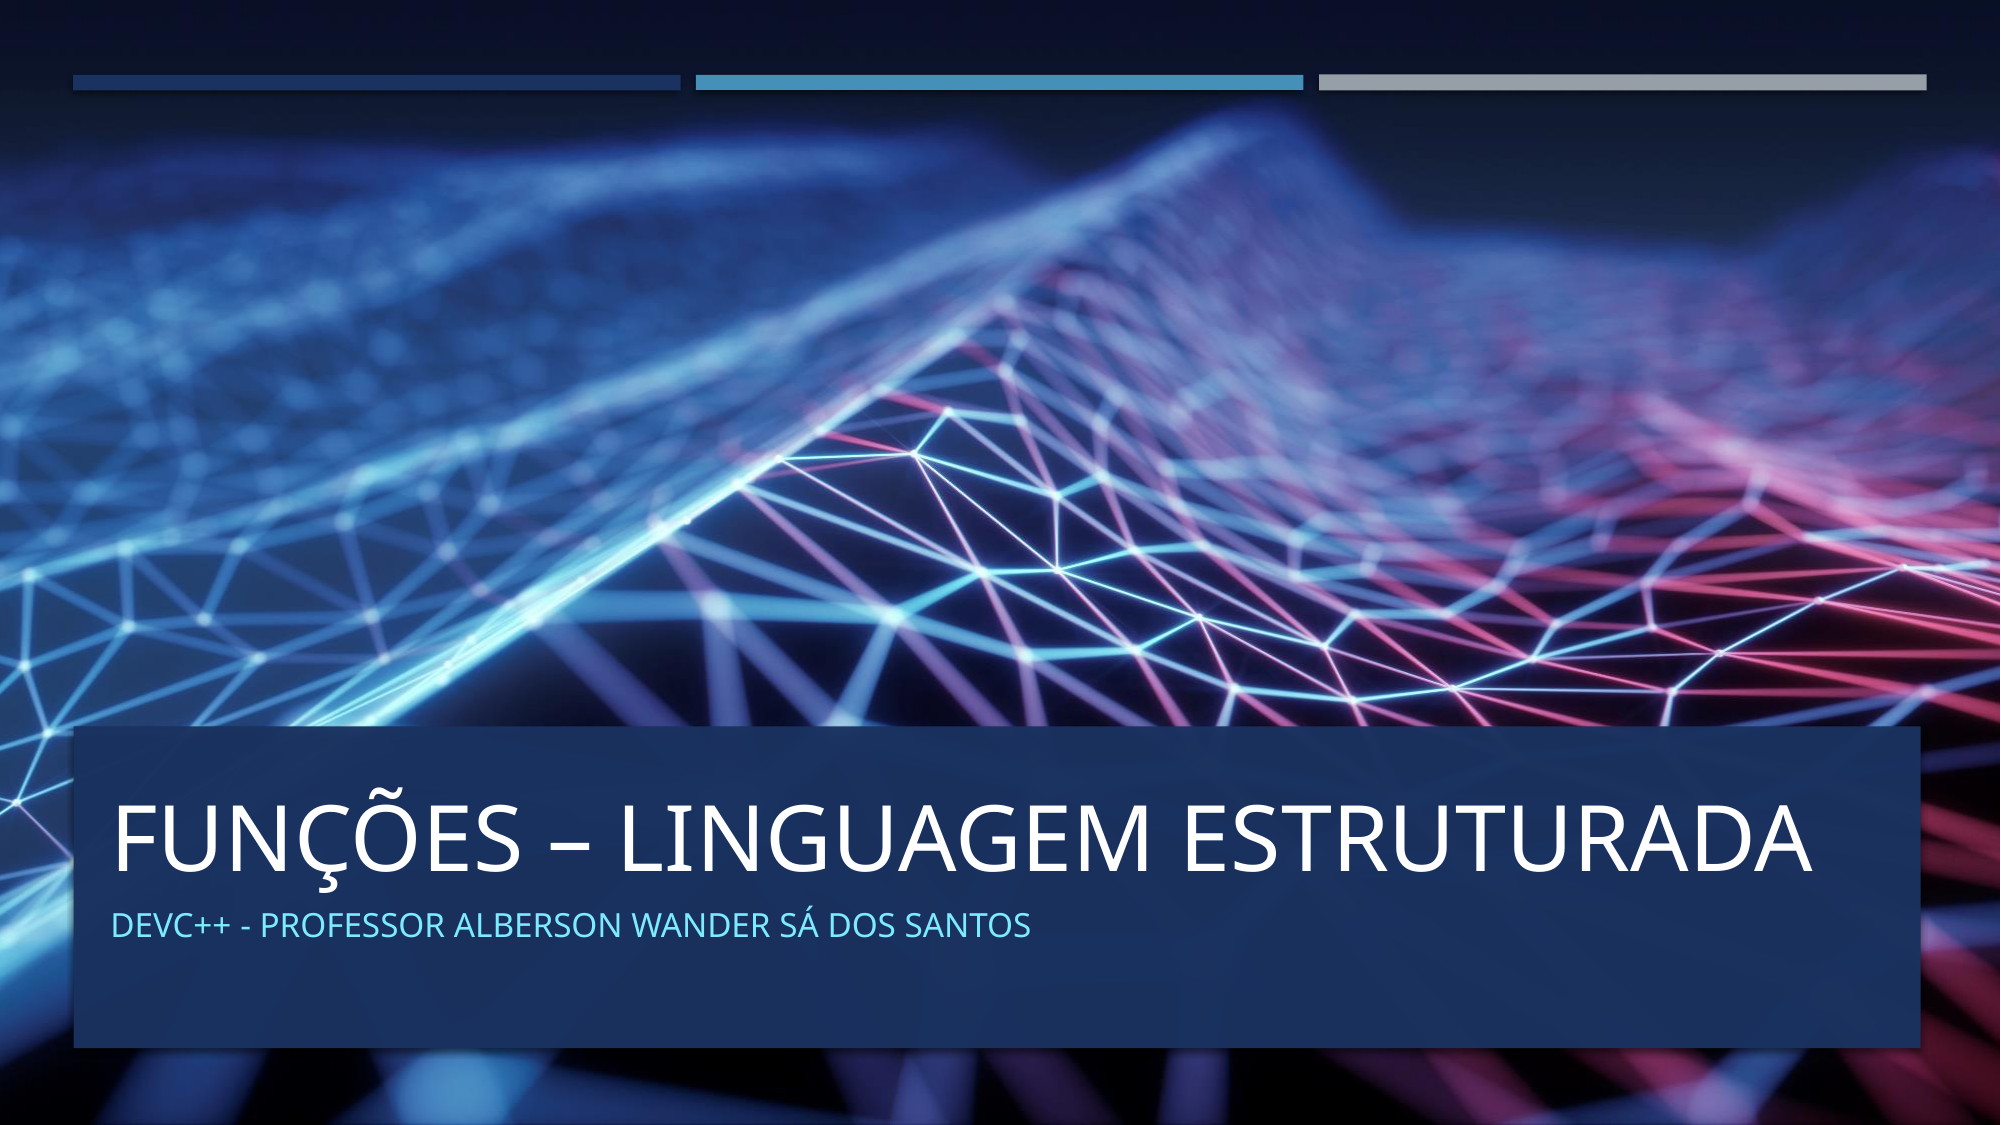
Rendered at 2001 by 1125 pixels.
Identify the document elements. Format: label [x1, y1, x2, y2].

picture [0, 0, 2000, 1125]
text_box [72, 73, 1928, 92]
